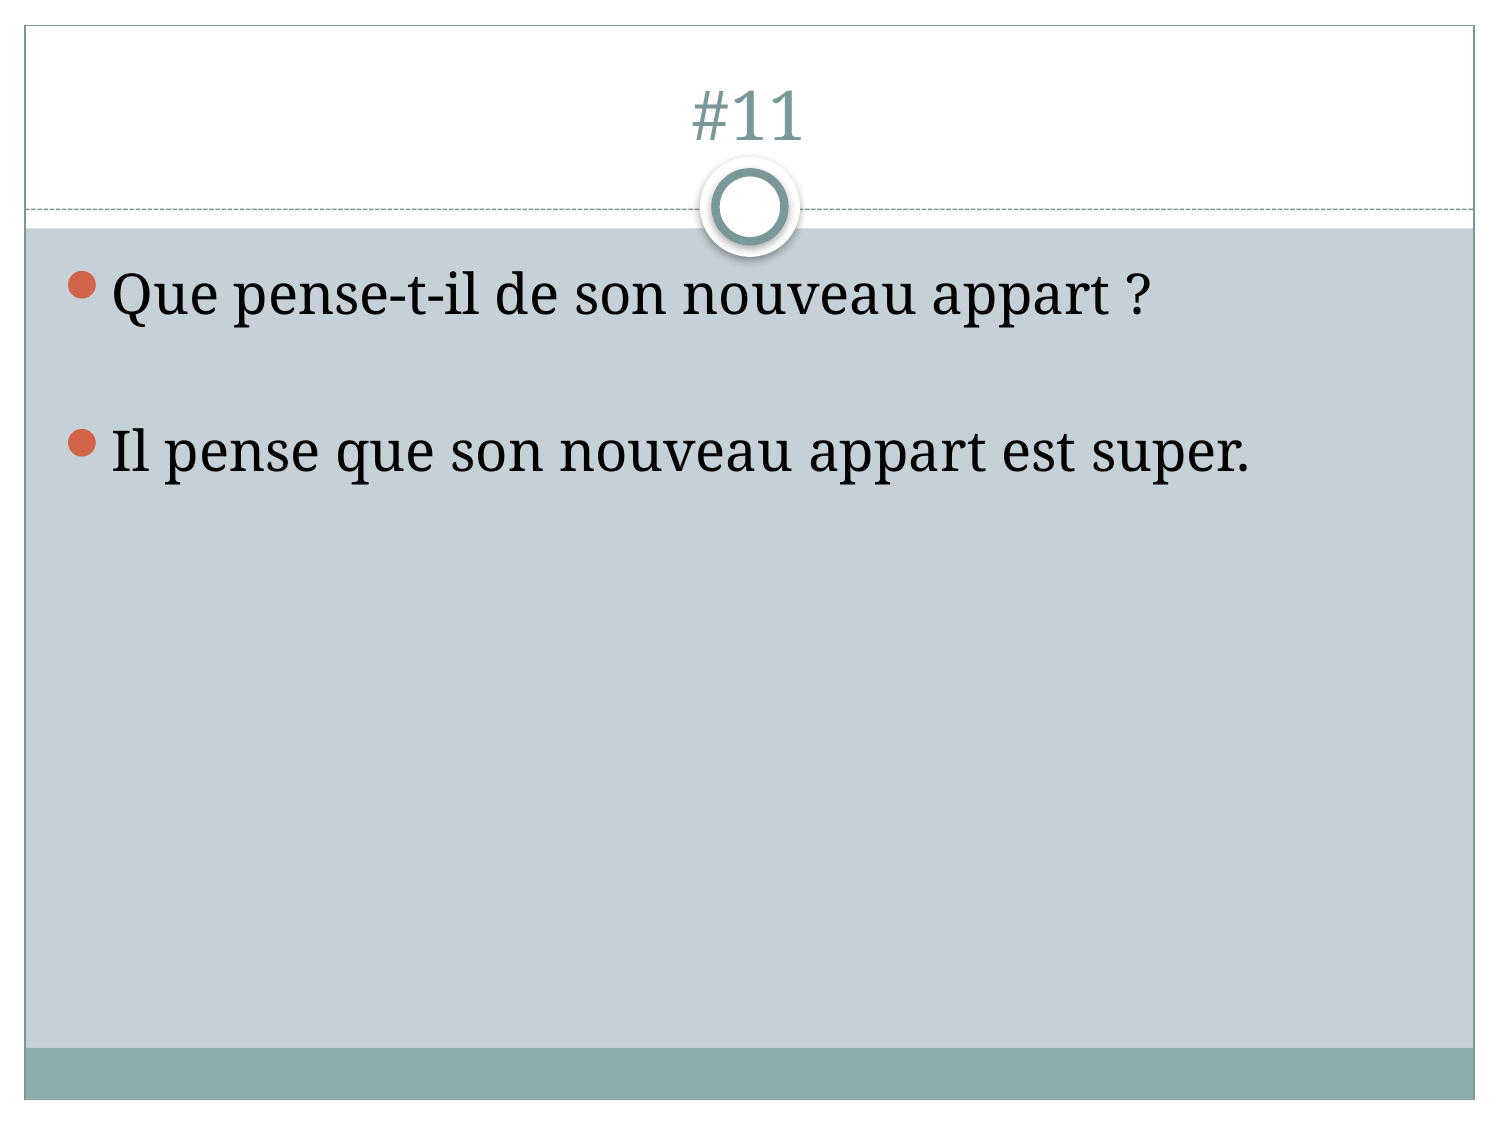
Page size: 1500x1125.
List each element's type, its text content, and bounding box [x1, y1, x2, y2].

list Que pense-t-il de son nouveau appart ? Il pense que son nouveau appart est super. [49, 250, 1445, 1001]
title #11 [49, 37, 1450, 162]
